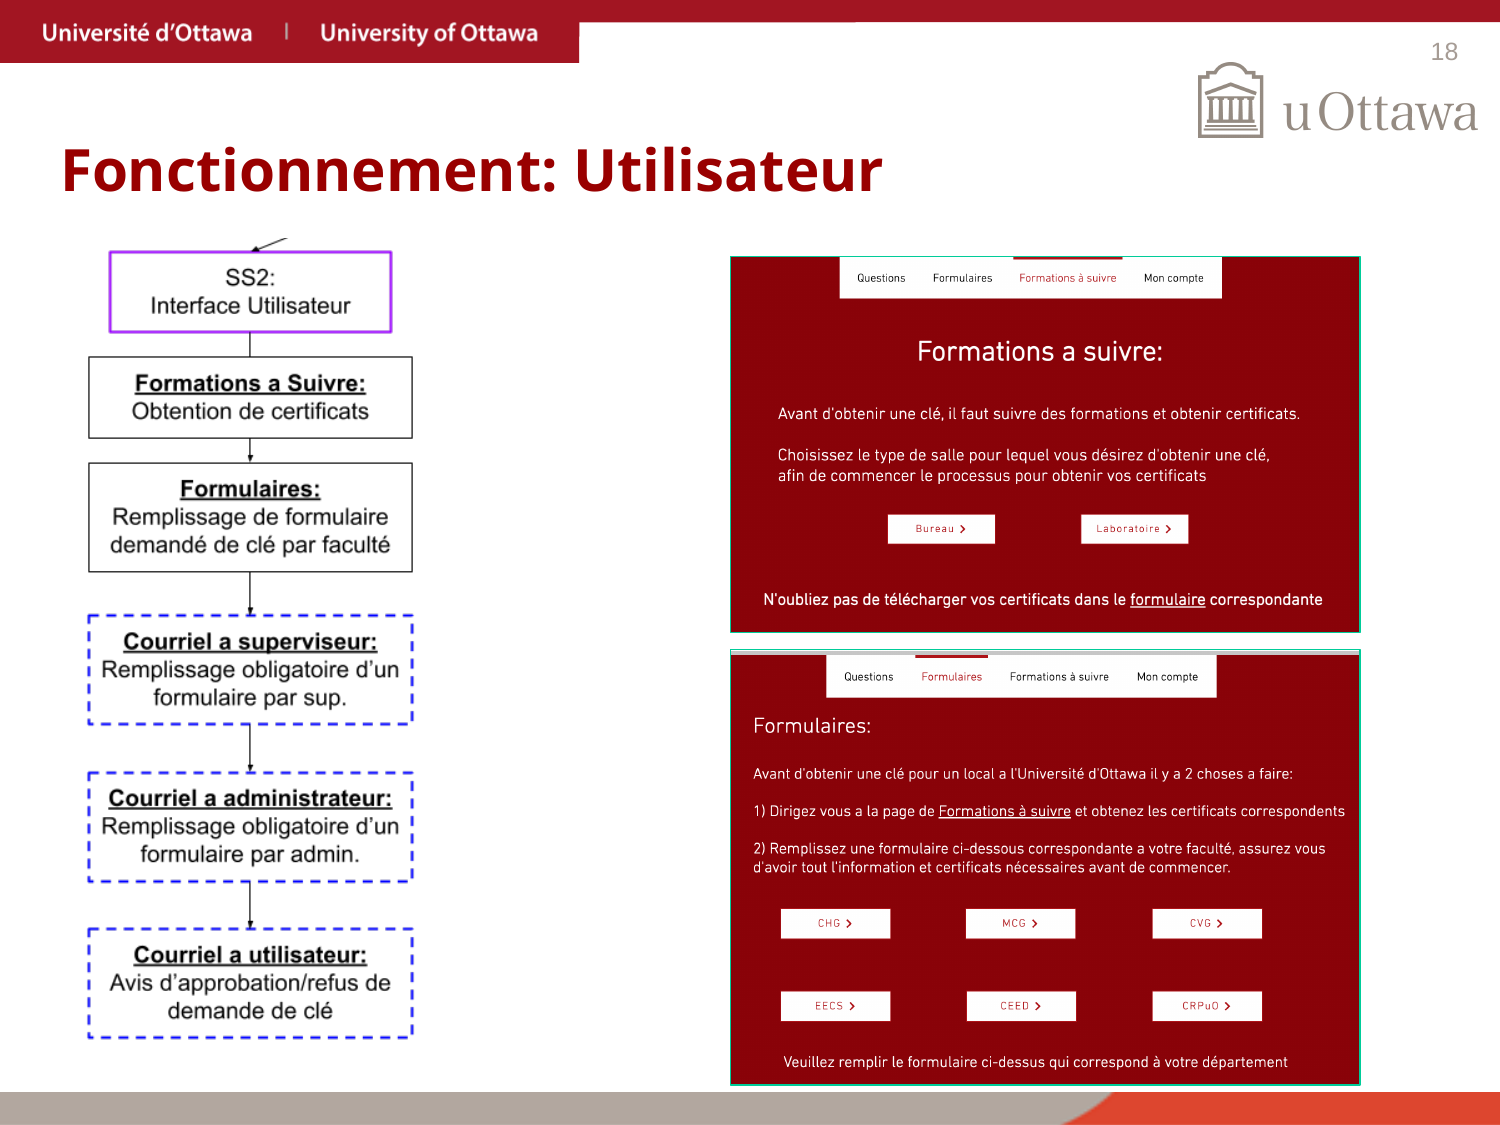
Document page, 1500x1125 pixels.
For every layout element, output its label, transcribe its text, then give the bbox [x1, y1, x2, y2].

picture [731, 649, 1360, 1085]
picture [0, 0, 1500, 138]
title Fonctionnement: Utilisateur [44, 97, 1321, 239]
picture [731, 256, 1360, 633]
picture [0, 238, 1500, 1125]
